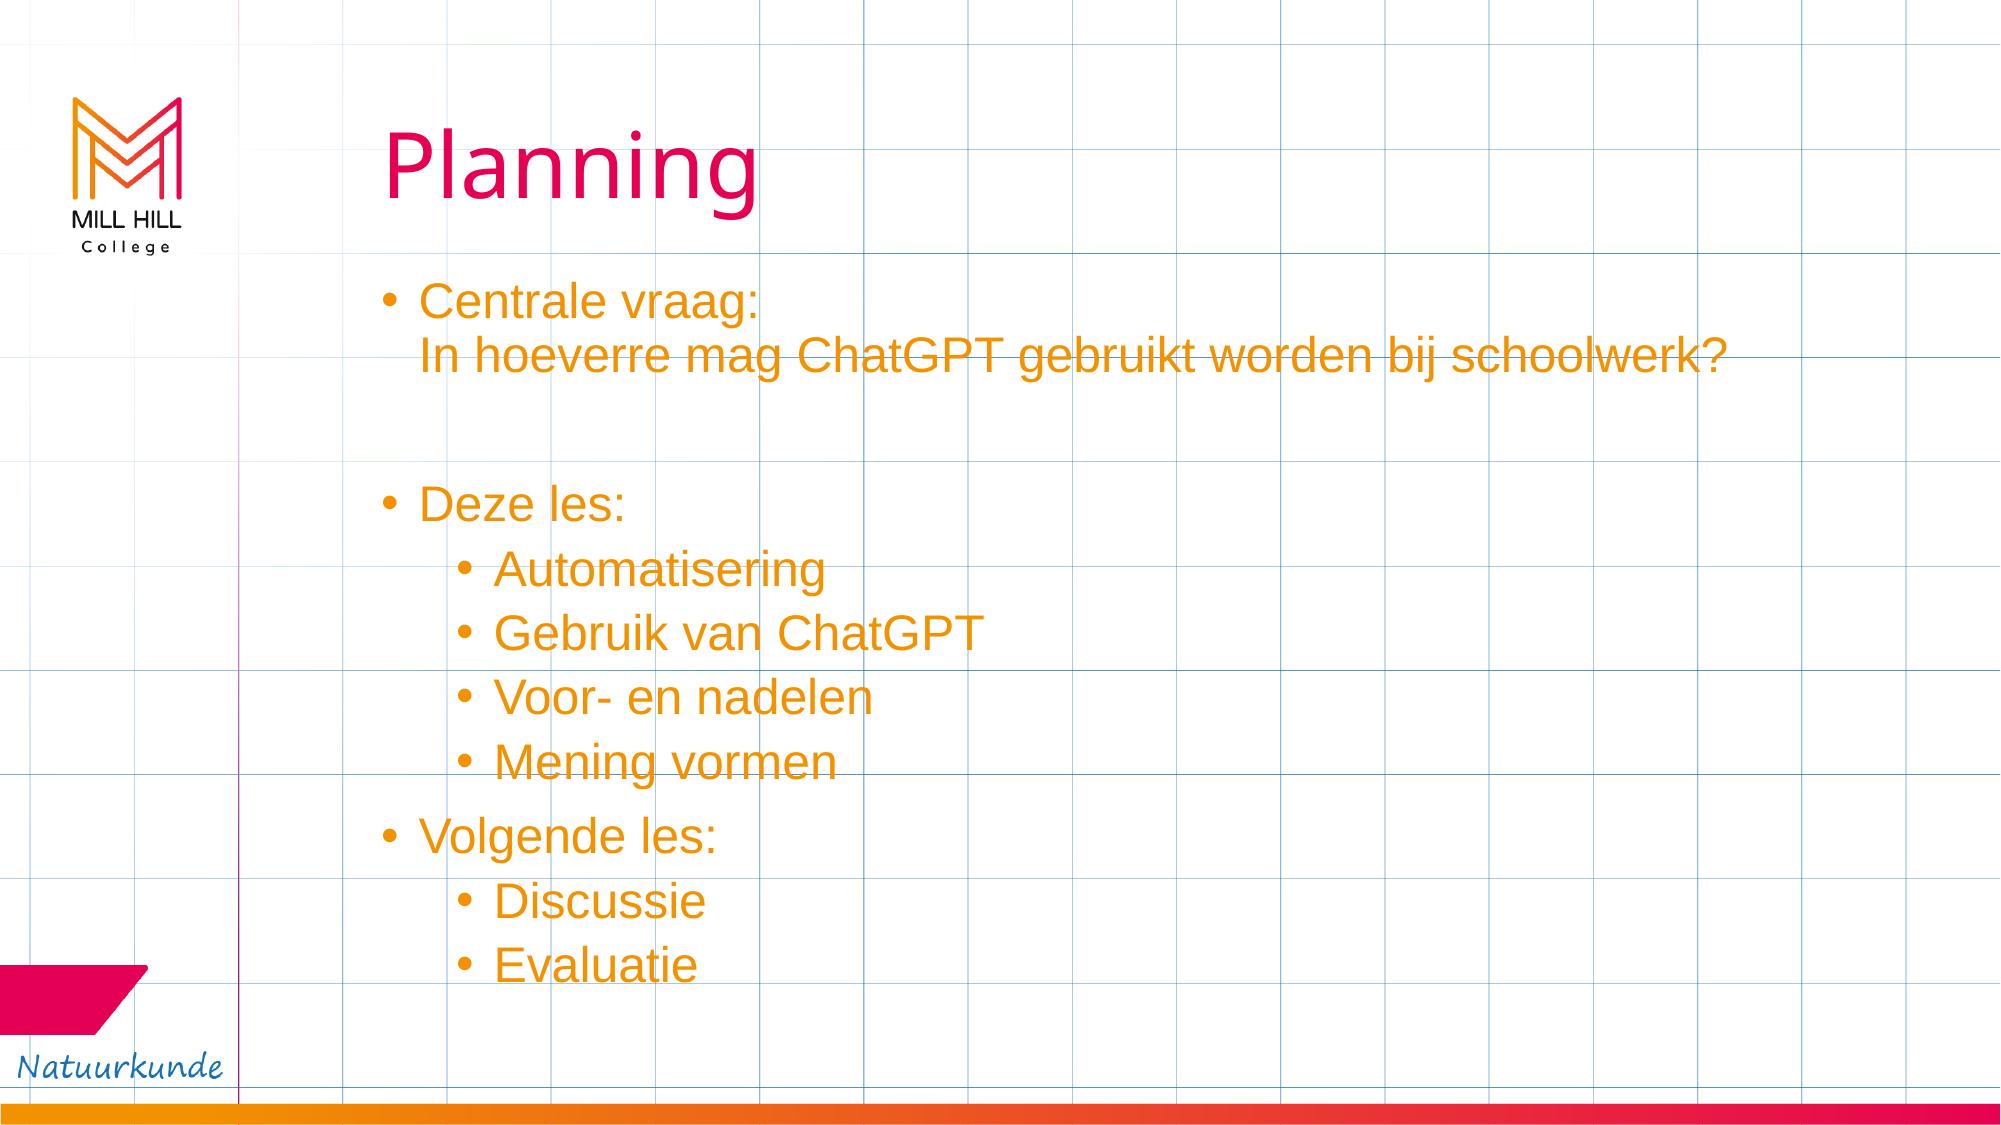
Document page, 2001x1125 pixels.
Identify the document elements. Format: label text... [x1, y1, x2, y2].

picture [0, 0, 2001, 1125]
title Planning [366, 59, 1884, 267]
text_box Centrale vraag: In hoeverre mag ChatGPT gebruikt worden bij schoolwerk? Deze les: Automatisering Gebruik van ChatGPT Voor- en nadelen Mening vormen Volgende les: Discussie Evaluatie [366, 267, 1884, 1022]
